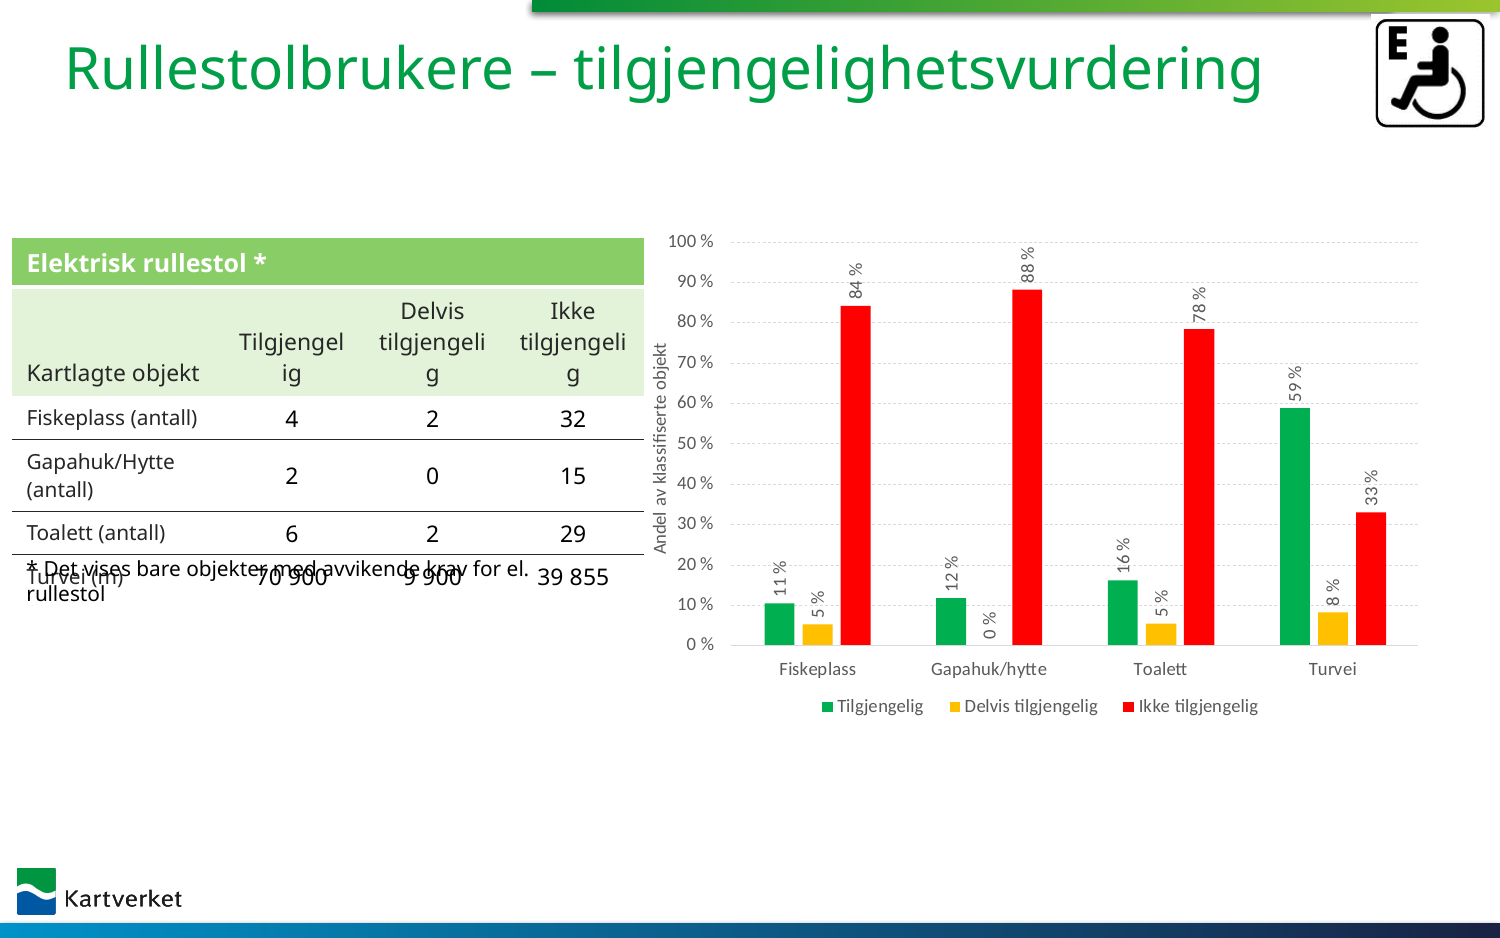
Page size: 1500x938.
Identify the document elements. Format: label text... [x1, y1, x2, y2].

table_cell Toalett (antall) [12, 512, 222, 548]
table_cell 32 [503, 396, 638, 439]
table_cell 0 [362, 440, 503, 511]
table_cell 2 [362, 512, 503, 548]
table_cell Delvis tilgjengelig [362, 289, 503, 396]
table_cell 4 [222, 396, 362, 439]
table_cell 39 855 [597, 555, 638, 598]
table_cell 29 [503, 512, 638, 554]
table_cell Fiskeplass (antall) [12, 396, 222, 439]
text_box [1371, 13, 1491, 133]
table_cell 6 [222, 512, 362, 548]
table_cell 15 [503, 440, 638, 511]
table_cell 2 [222, 440, 362, 511]
table_cell 2 [362, 396, 503, 439]
table_cell Kartlagte objekt [12, 289, 222, 396]
table_header Elektrisk rullestol * [12, 238, 638, 285]
table_cell Gapahuk/Hytte (antall) [12, 440, 222, 511]
text_box Rullestolbrukere – tilgjengelighetsvurdering [49, 12, 1372, 109]
text_box * Det vises bare objekter med avvikende krav for el. rullestol [11, 548, 597, 613]
picture [643, 218, 1429, 728]
table_cell Ikke tilgjengelig [503, 289, 638, 396]
table_cell Tilgjengelig [222, 289, 362, 396]
